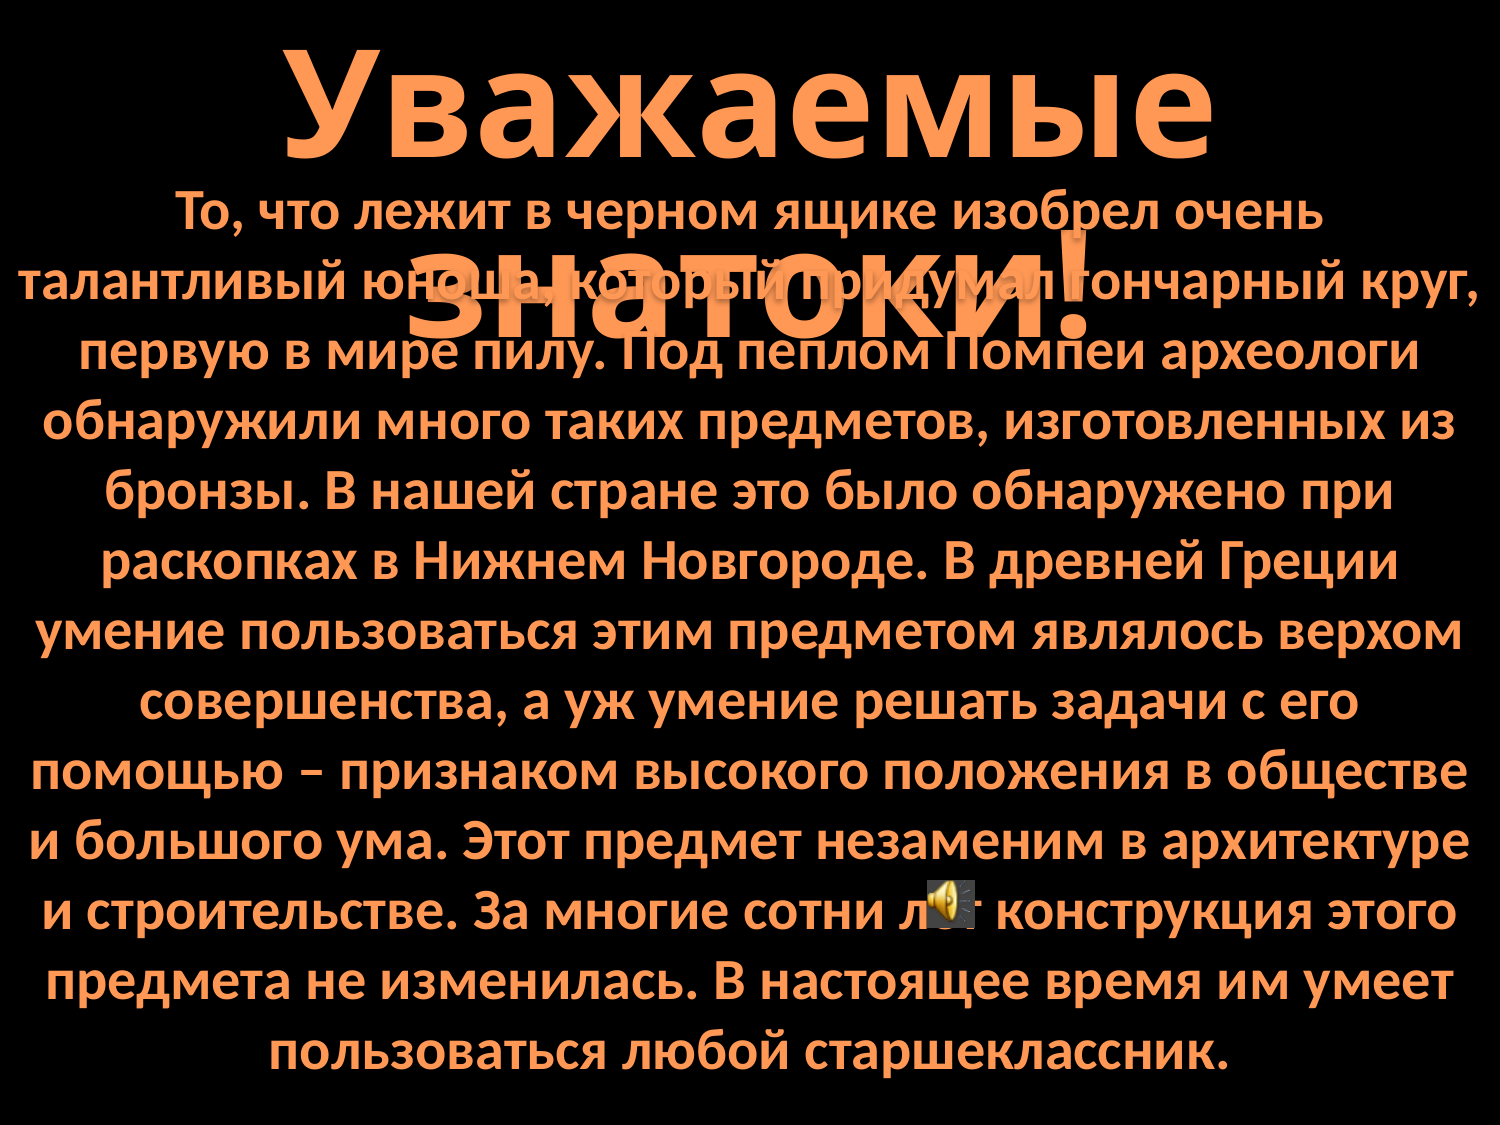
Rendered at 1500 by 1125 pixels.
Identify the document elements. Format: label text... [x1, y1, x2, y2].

text_box То, что лежит в черном ящике изобрел очень талантливый юноша, который придумал гончарный круг, первую в мире пилу. Под пеплом Помпеи археологи обнаружили много таких предметов, изготовленных из бронзы. В нашей стране это было обнаружено при раскопках в Нижнем Новгороде. В древней Греции умение пользоваться этим предметом являлось верхом совершенства, а уж умение решать задачи с его помощью – признаком высокого положения в обществе и большого ума. Этот предмет незаменим в архитектуре и строительстве. За многие сотни лет конструкция этого предмета не изменилась. В настоящее время им умеет пользоваться любой старшеклассник. [0, 164, 1500, 1089]
text_box Уважаемые знатоки! [117, 0, 1383, 163]
picture [925, 878, 977, 930]
